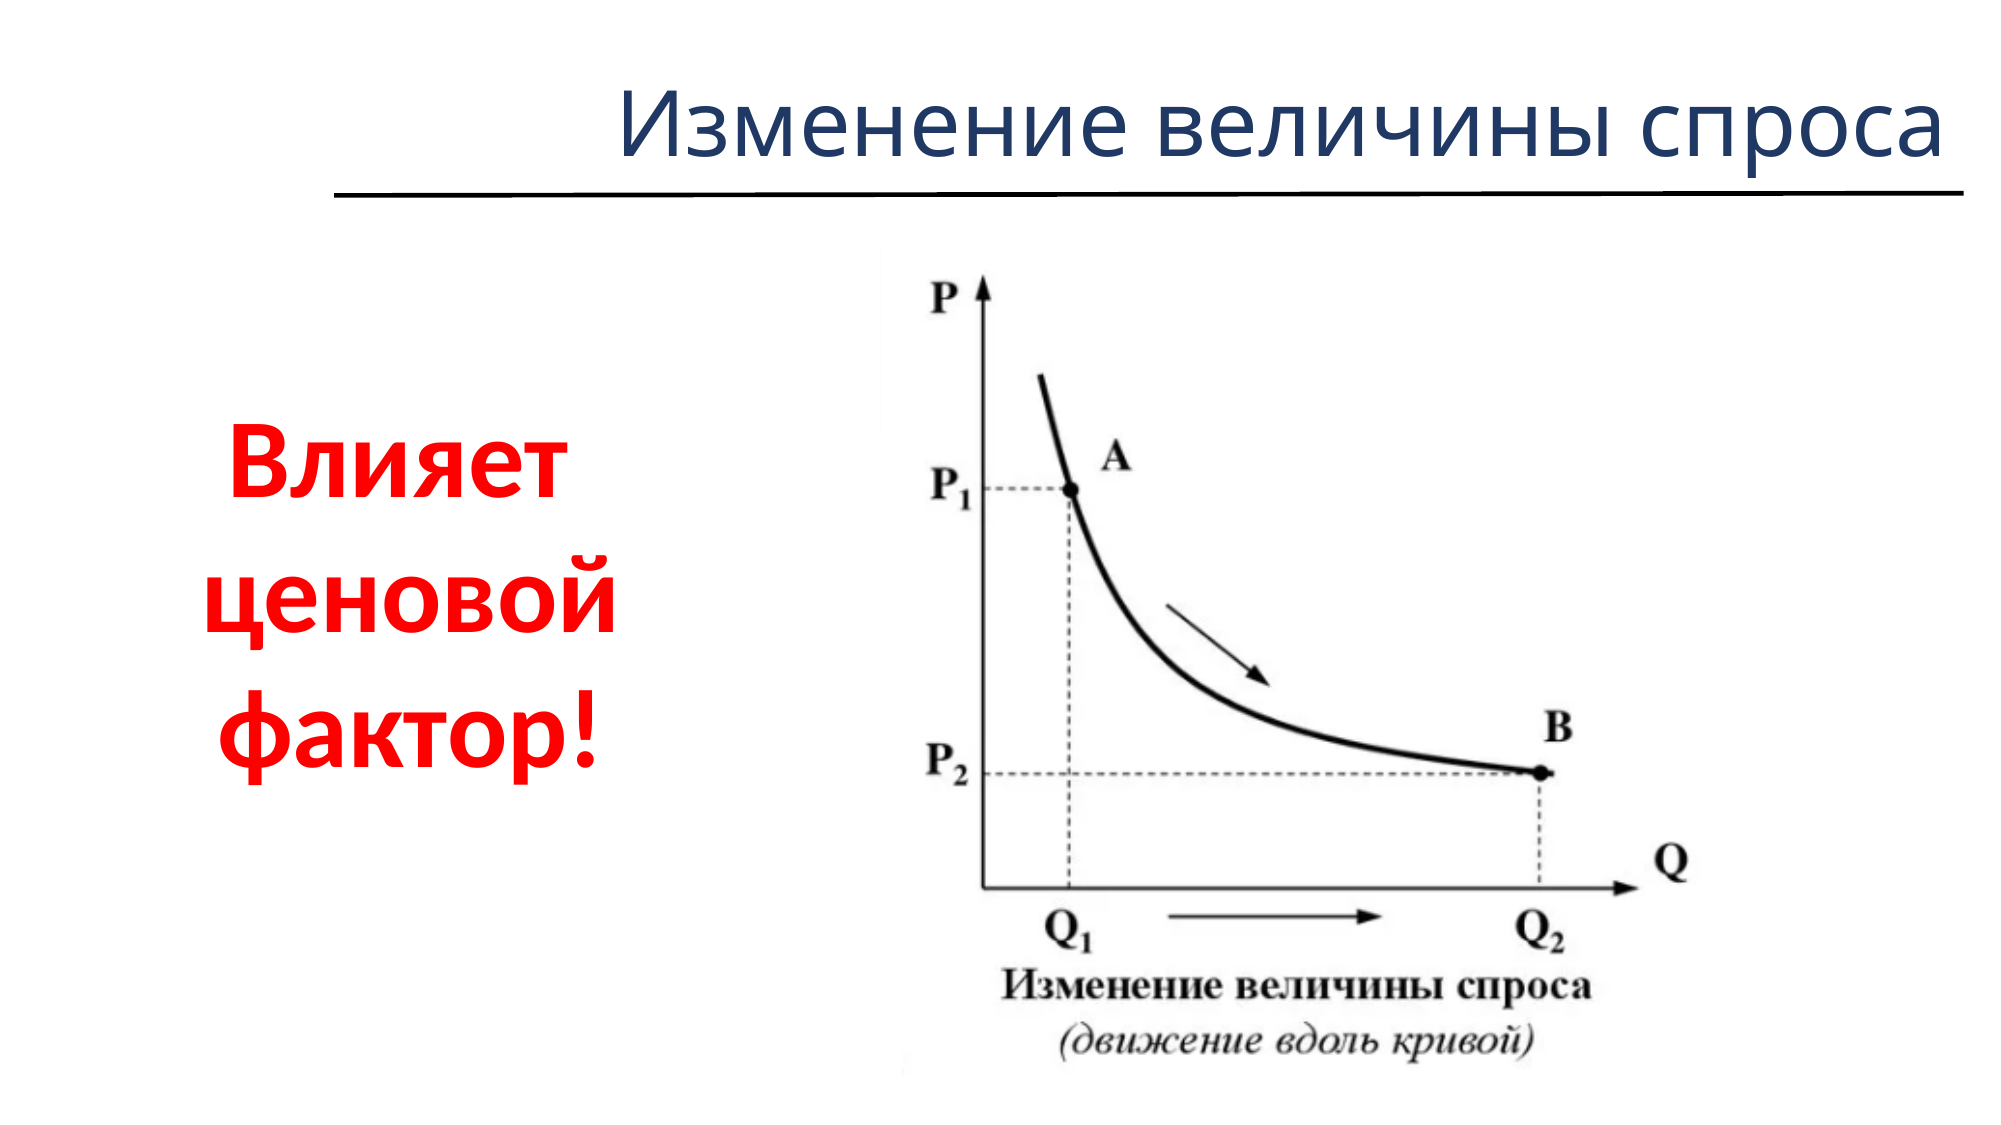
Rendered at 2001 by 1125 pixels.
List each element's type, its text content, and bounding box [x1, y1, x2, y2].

text_box Влияет ценовой фактор! [163, 378, 658, 798]
text_box Изменение величины спроса [193, 28, 1964, 225]
picture [901, 240, 1722, 1077]
